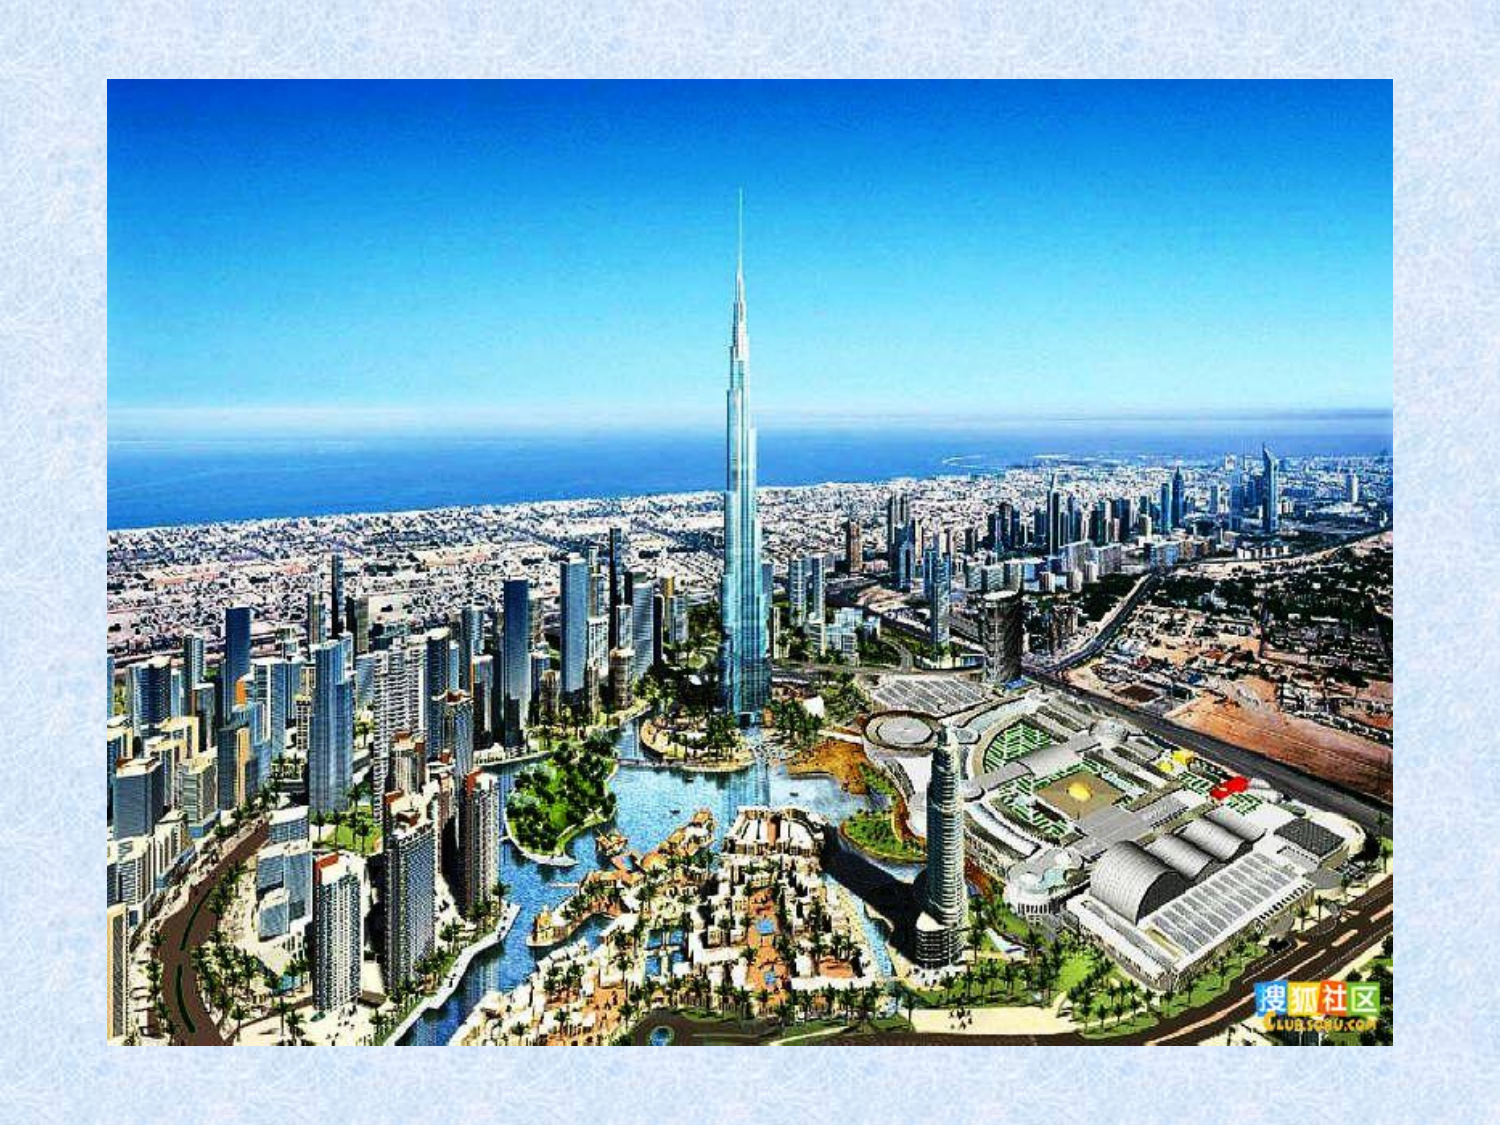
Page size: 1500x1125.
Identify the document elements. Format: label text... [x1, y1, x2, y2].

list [106, 79, 1394, 1046]
title VIEW OF BURJ KHALIFA [75, 45, 1425, 233]
picture [0, 0, 1500, 1125]
